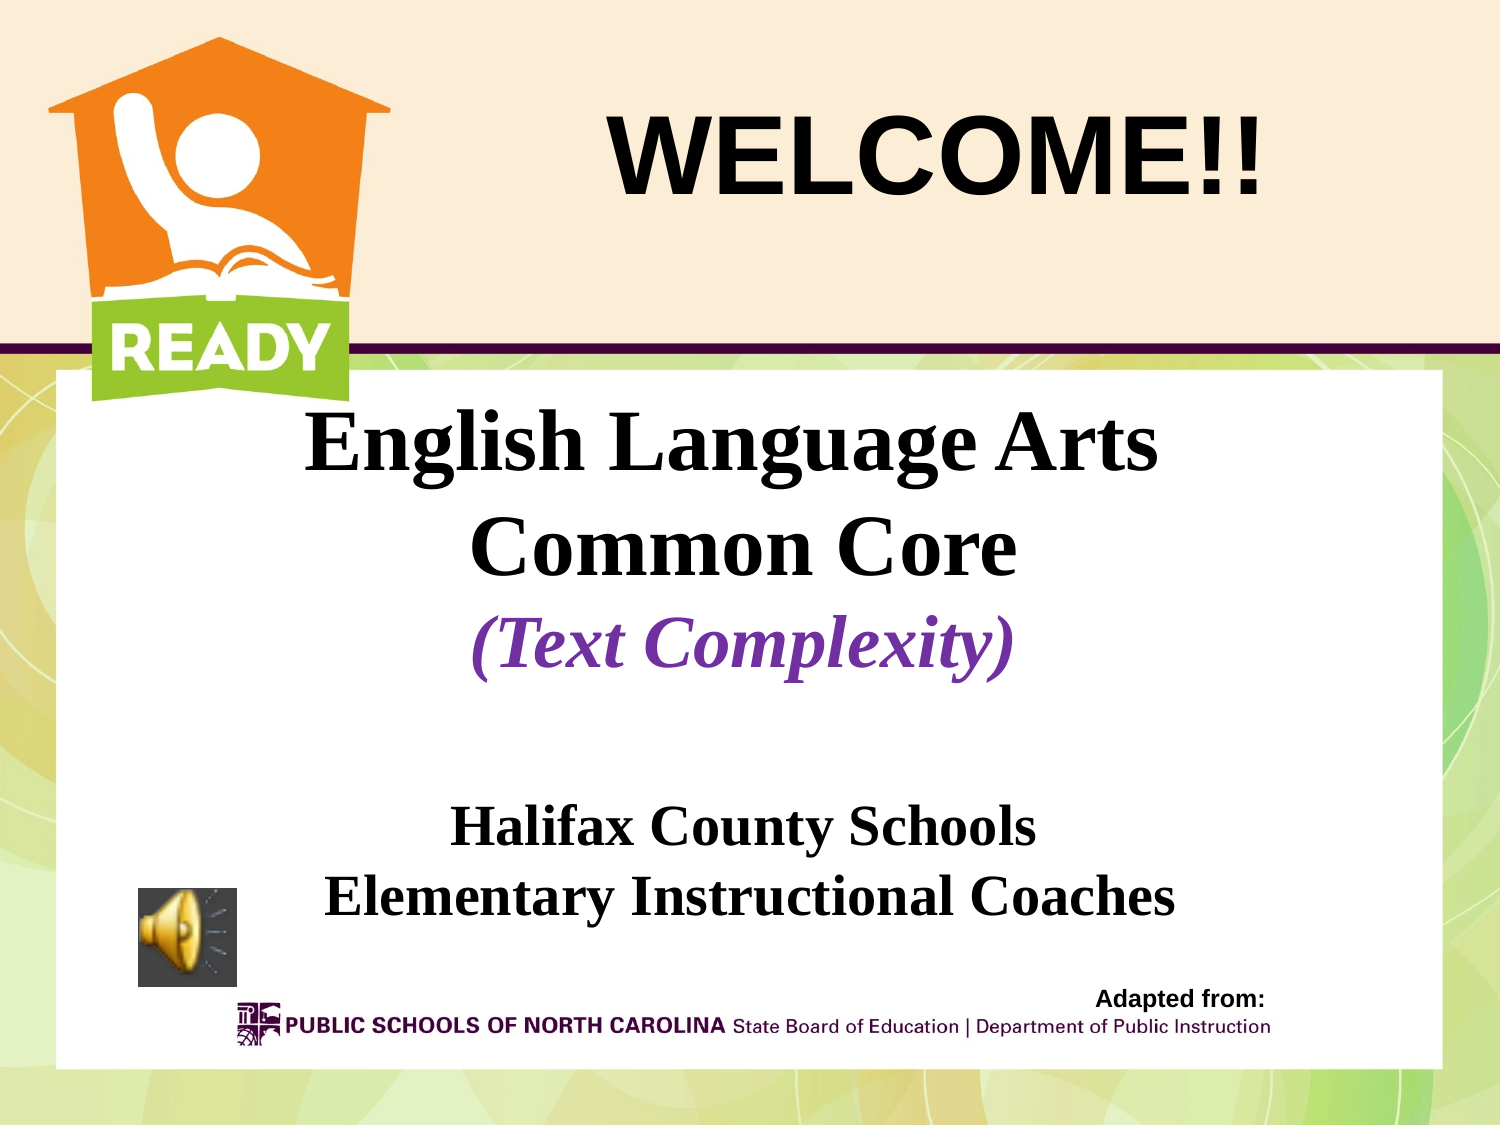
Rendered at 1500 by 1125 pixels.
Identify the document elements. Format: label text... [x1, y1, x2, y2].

title English Language Arts Common Core (Text Complexity) Halifax County Schools Elementary Instructional Coaches [74, 374, 1413, 1063]
picture [0, 0, 1500, 1125]
text_box WELCOME!! [449, 74, 1425, 225]
text_box Adapted from: [987, 975, 1288, 1020]
